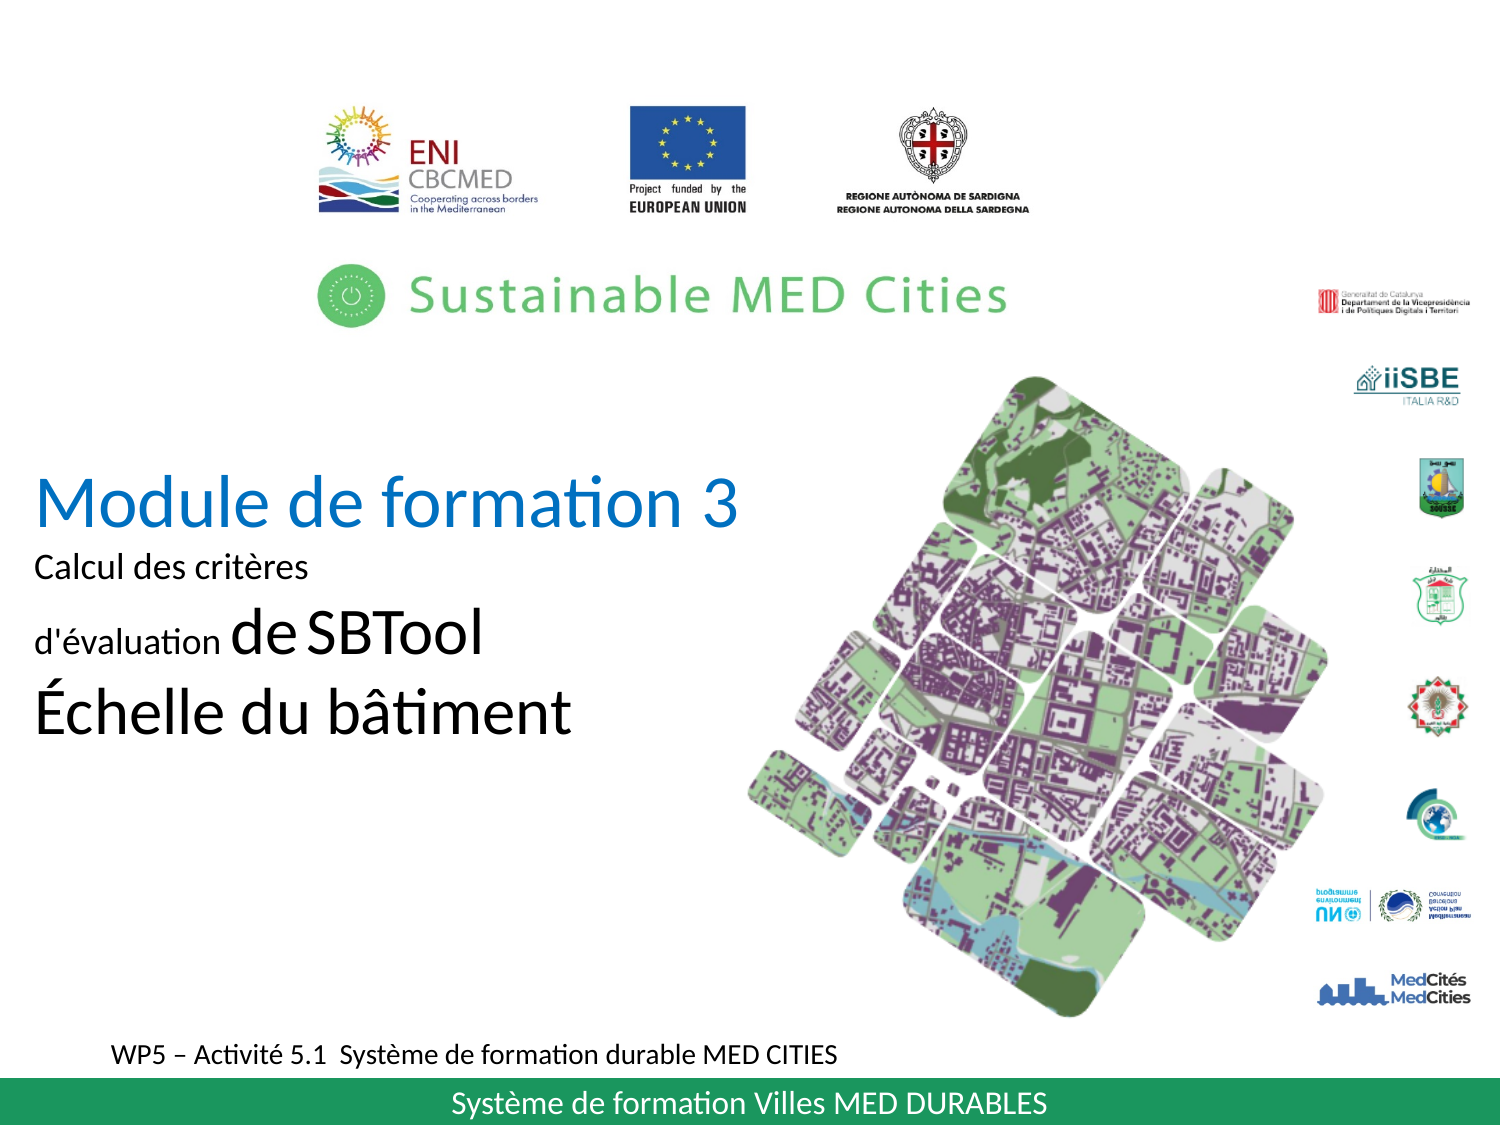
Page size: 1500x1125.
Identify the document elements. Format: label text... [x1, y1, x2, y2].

picture [1313, 885, 1474, 924]
picture [1313, 970, 1474, 1008]
picture [1346, 363, 1474, 411]
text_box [0, 1027, 1500, 1125]
picture [1396, 786, 1474, 847]
picture [284, 84, 1486, 1027]
picture [1313, 279, 1474, 321]
subtitle Module de formation 3 Calcul des critères d'évaluation de SBTool Échelle du bâtiment [19, 445, 783, 859]
picture [1414, 455, 1474, 523]
